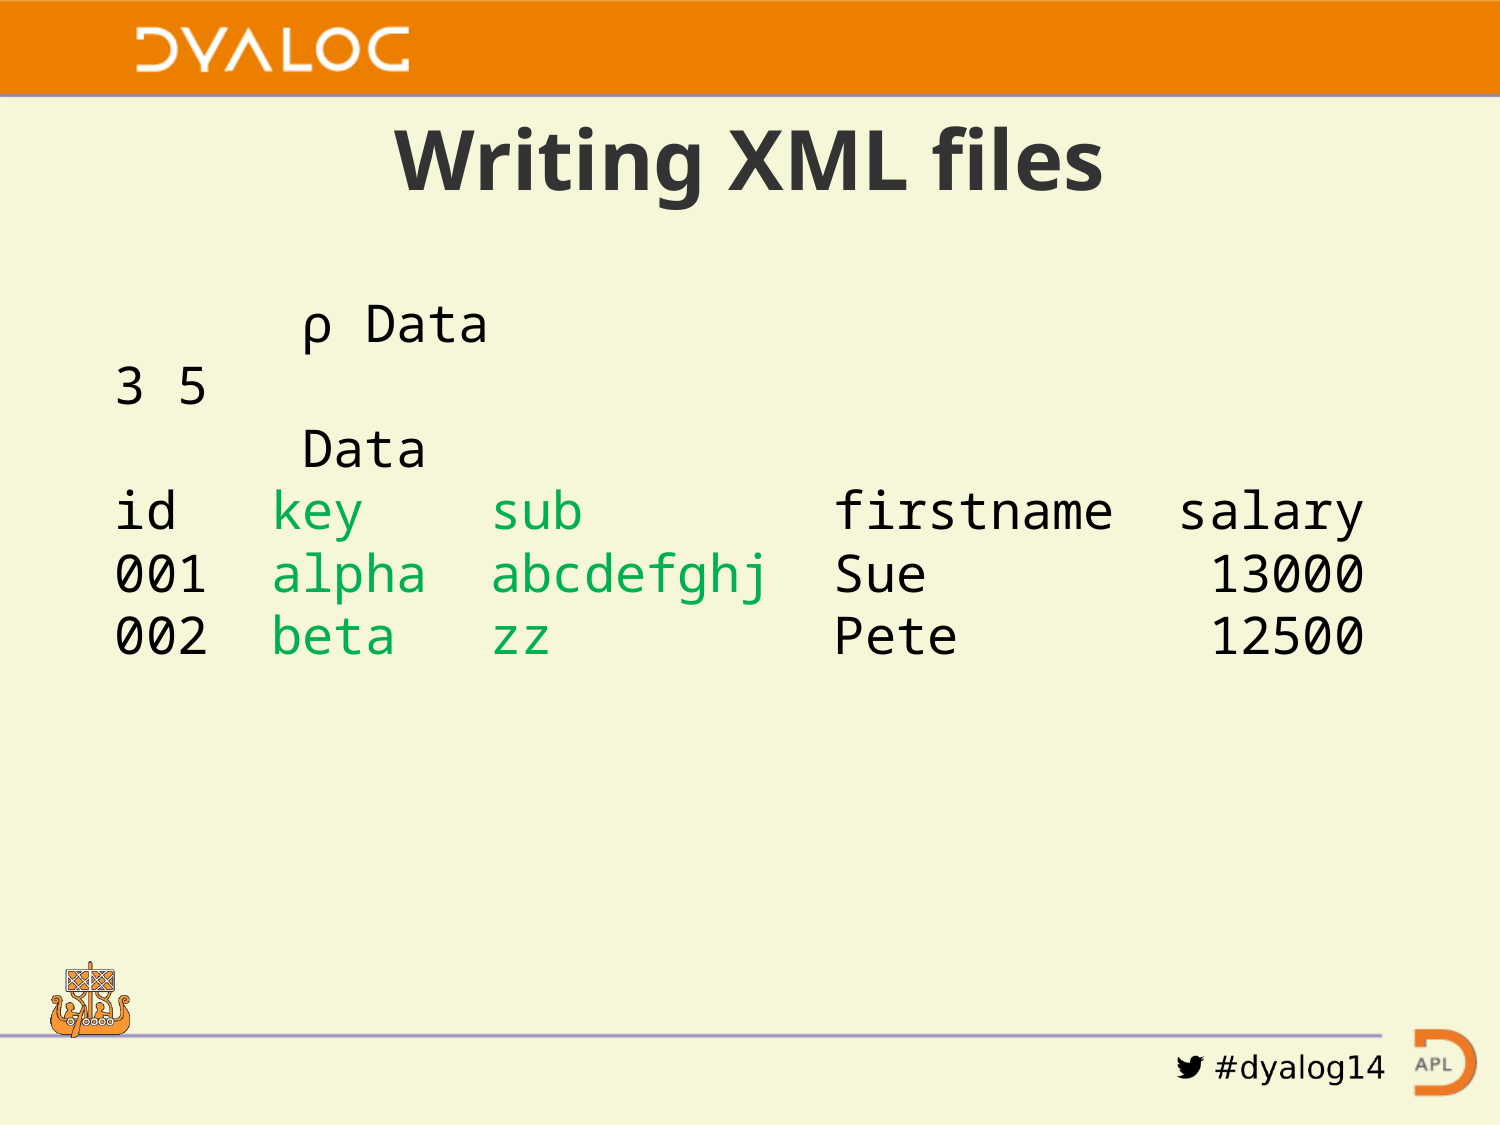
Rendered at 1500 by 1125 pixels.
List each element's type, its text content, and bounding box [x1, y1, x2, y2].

subtitle ⍴ Data 3 5 Data id key sub firstname salary 001 alpha abcdefghj Sue 13000 002 beta zz Pete 12500 [100, 282, 1412, 587]
title Writing XML files [112, 99, 1388, 268]
picture [0, 0, 1500, 1125]
